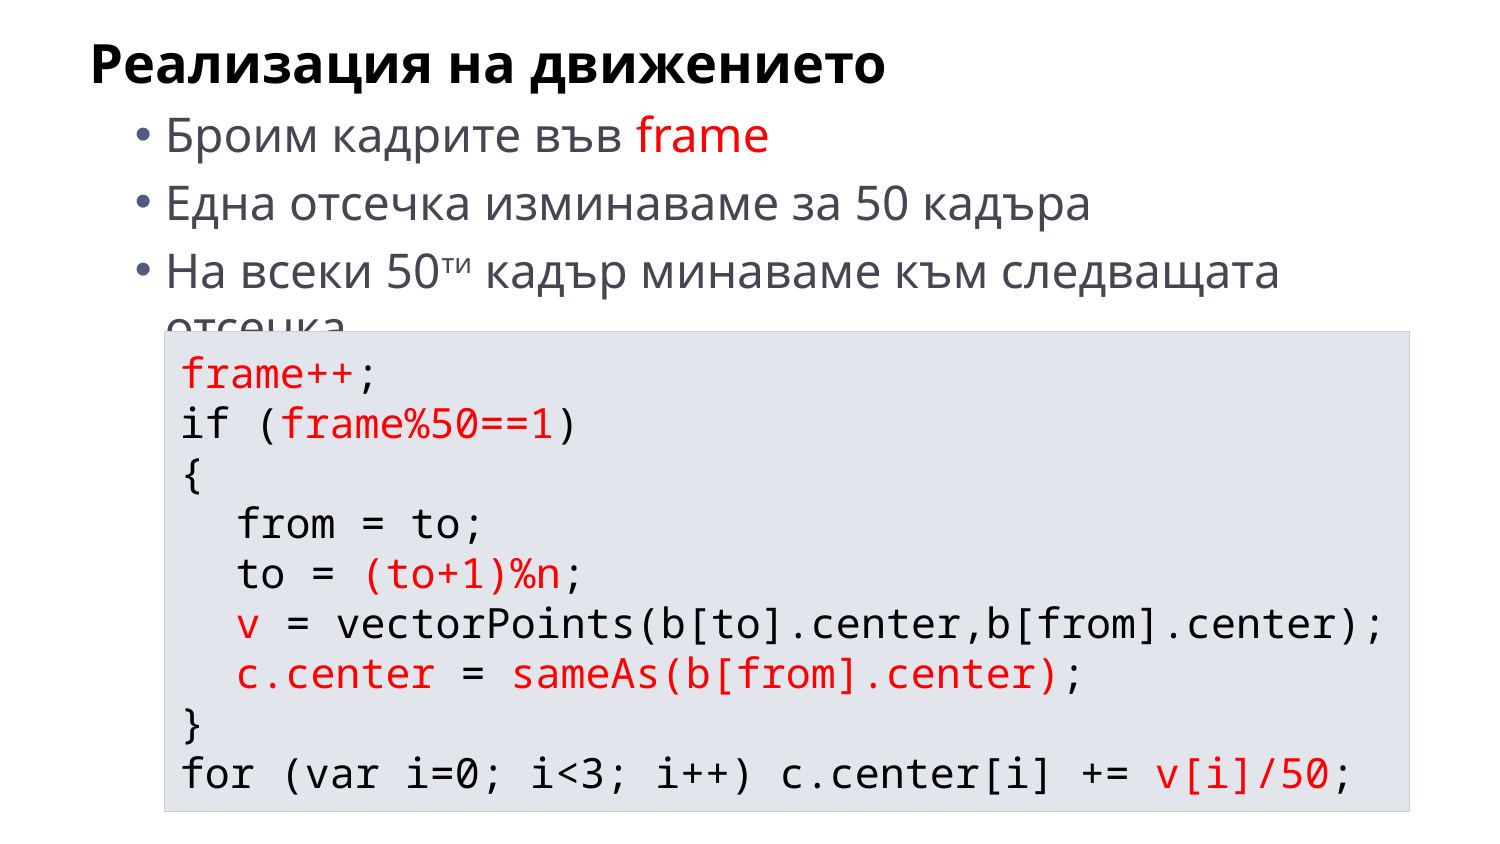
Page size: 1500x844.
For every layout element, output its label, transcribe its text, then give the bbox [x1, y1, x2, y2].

text_box frame++; if (frame%50==1) { from = to; to = (to+1)%n; v = vectorPoints(b[to].center,b[from].center); c.center = sameAs(b[from].center); } for (var i=0; i<3; i++) c.center[i] += v[i]/50; [164, 331, 1410, 812]
list Реализация на движението Броим кадрите във frame Една отсечка изминаваме за 50 кадъра На всеки 50ти кадър минаваме към следващата отсечка [75, 21, 1475, 835]
